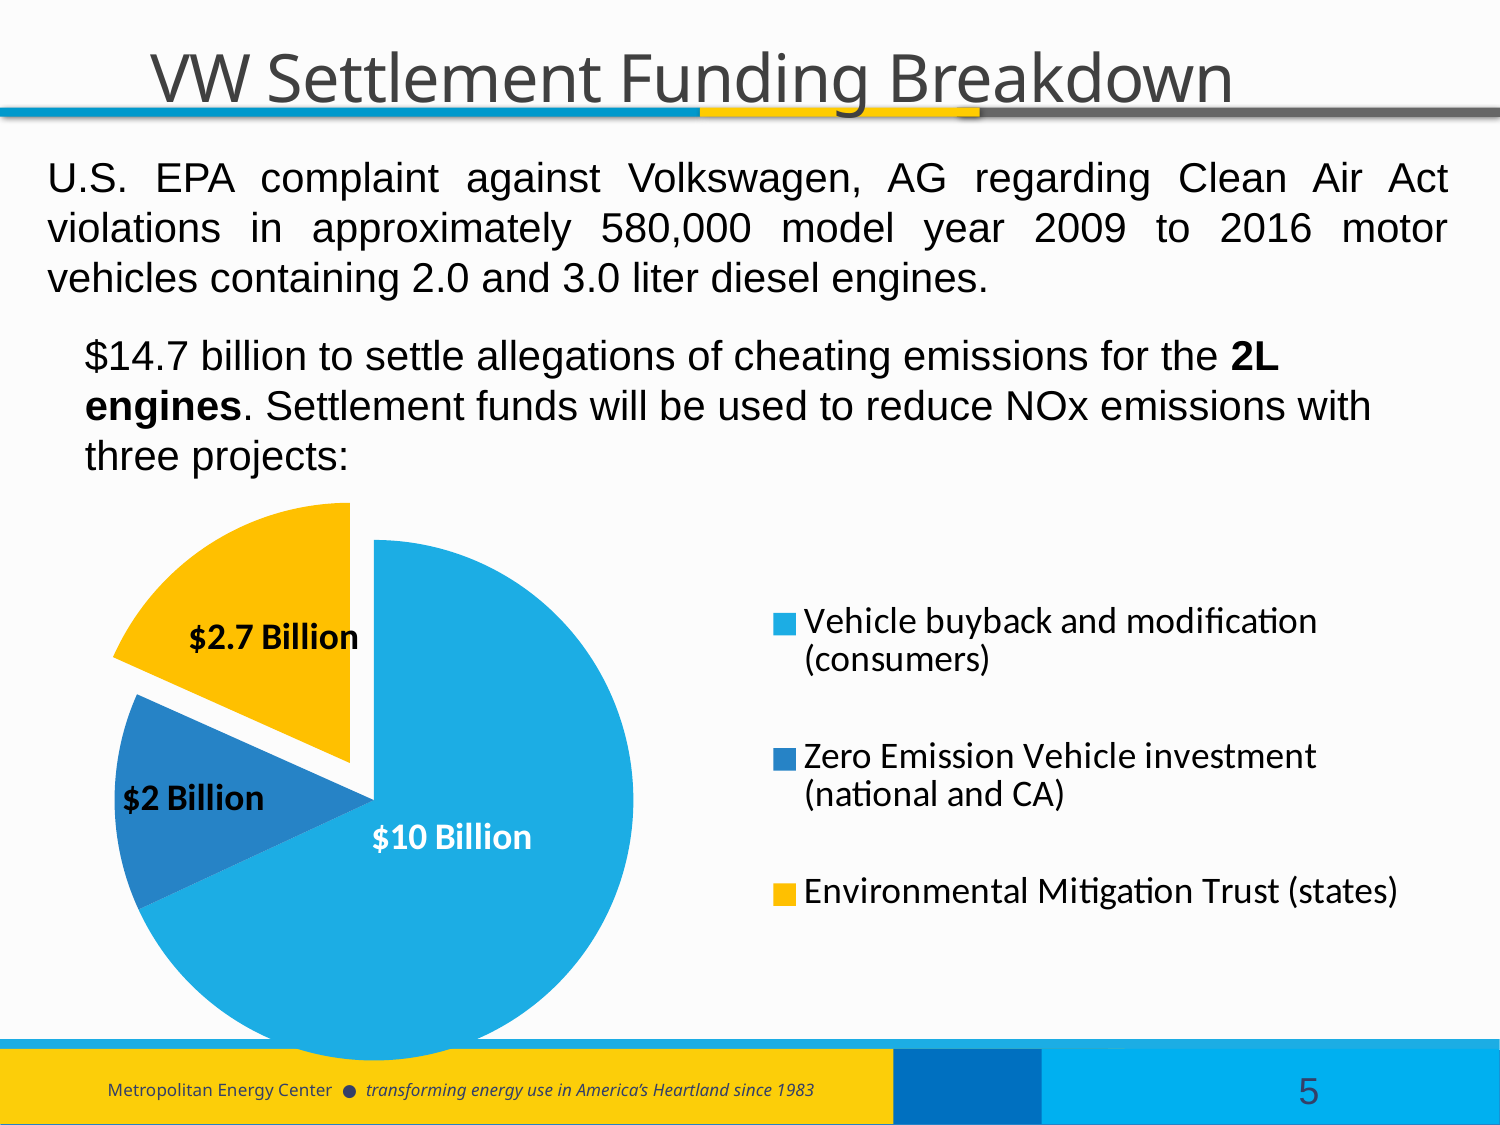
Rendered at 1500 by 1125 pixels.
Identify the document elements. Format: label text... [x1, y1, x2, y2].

chart [31, 458, 1441, 1062]
title VW Settlement Funding Breakdown [135, 39, 1373, 124]
text_box U.S. EPA complaint against Volkswagen, AG regarding Clean Air Act violations in approximately 580,000 model year 2009 to 2016 motor vehicles containing 2.0 and 3.0 liter diesel engines. $14.7 billion to settle allegations of cheating emissions for the 2L engines. Settlement funds will be used to reduce NOx emissions with three projects: [32, 143, 1464, 486]
